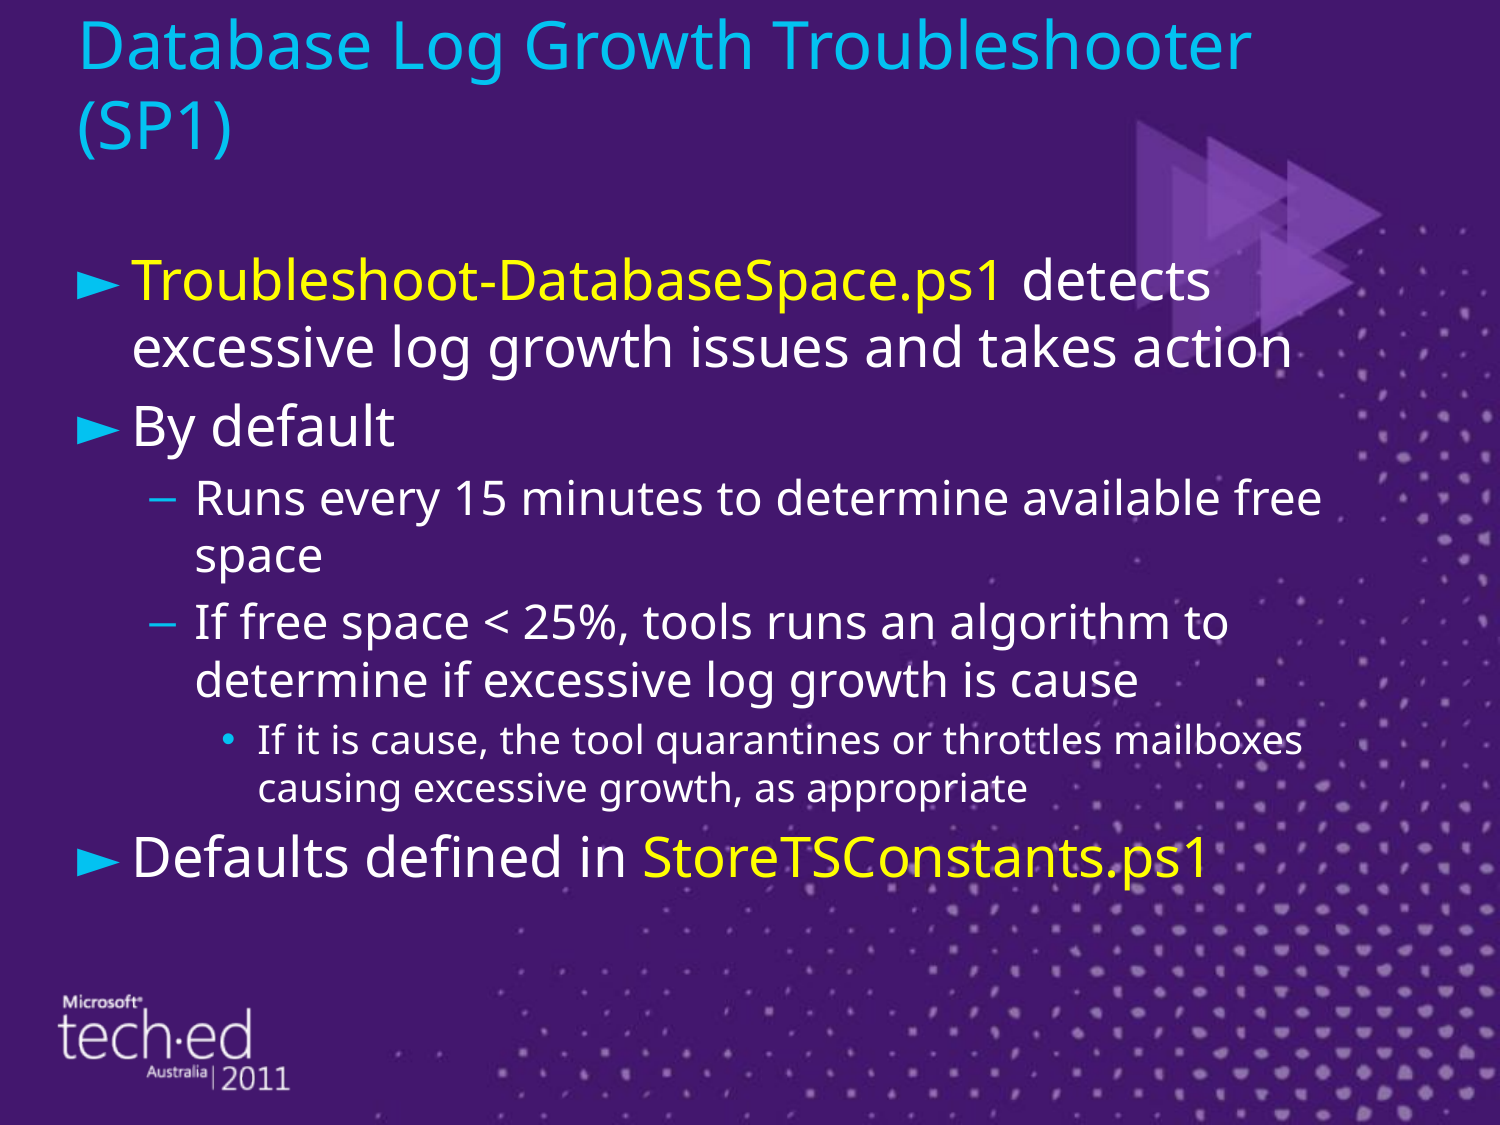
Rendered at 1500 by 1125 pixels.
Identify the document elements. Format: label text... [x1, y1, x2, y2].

picture [0, 0, 1500, 1125]
title Database Log Growth Troubleshooter (SP1) [62, 37, 1438, 129]
list Troubleshoot-DatabaseSpace.ps1 detects excessive log growth issues and takes action By default Runs every 15 minutes to determine available free space If free space < 25%, tools runs an algorithm to determine if excessive log growth is cause If it is cause, the tool quarantines or throttles mailboxes causing excessive growth, as appropriate Defaults defined in StoreTSConstants.ps1 [62, 237, 1438, 901]
